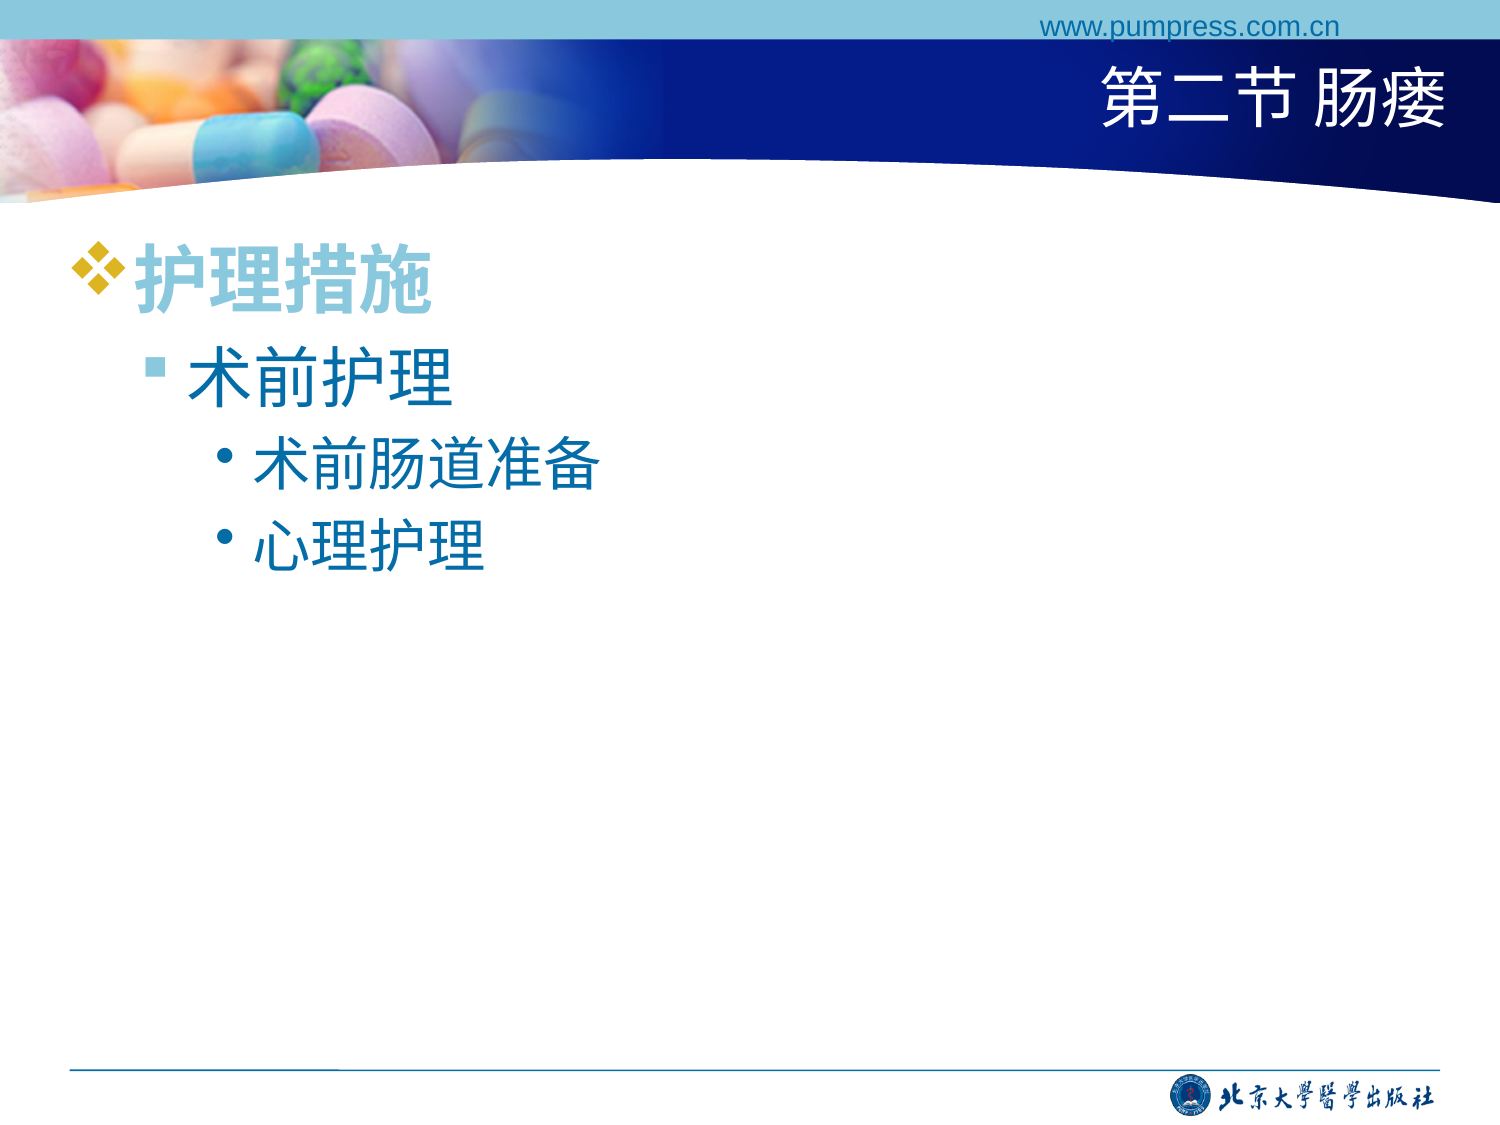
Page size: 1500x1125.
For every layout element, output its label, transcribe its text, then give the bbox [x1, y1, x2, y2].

picture [1170, 1074, 1436, 1118]
title 第二节 肠瘘 [137, 49, 1463, 143]
picture [0, 40, 1500, 203]
list 护理措施 术前护理 术前肠道准备 心理护理 [49, 224, 1463, 1026]
slide_number www.pumpress.com.cn [1025, 0, 1463, 38]
